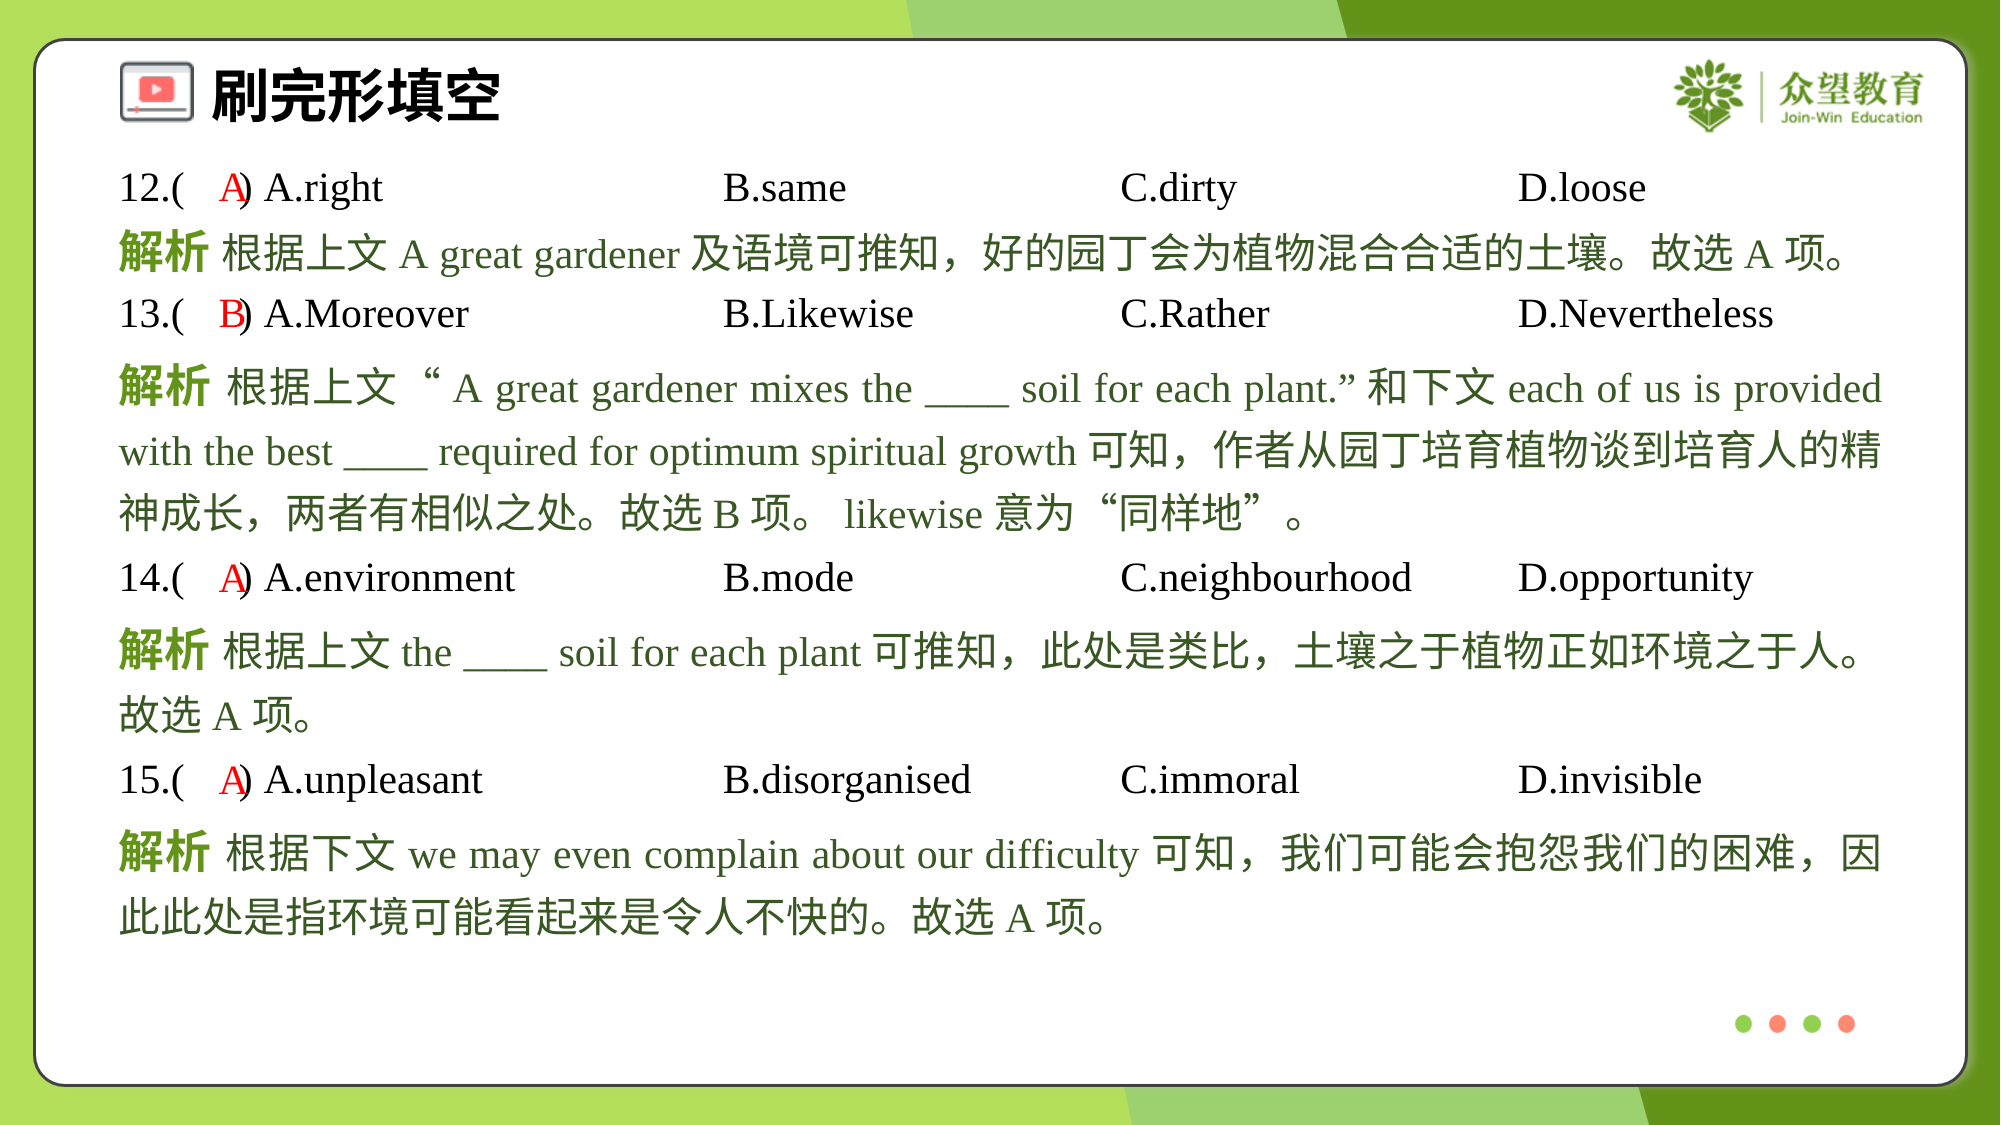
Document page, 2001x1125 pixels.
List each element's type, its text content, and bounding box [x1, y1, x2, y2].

text_box 12.( ) A.right B.same C.dirty D.loose [254, 146, 1883, 204]
text_box 13.( ) A.Moreover B.Likewise C.Rather D.Nevertheless [118, 272, 213, 330]
text_box 14.( ) A.environment B.mode C.neighbourhood D.opportunity [118, 537, 213, 595]
text_box B [213, 272, 252, 331]
text_box 解析 根据上文“A great gardener mixes the ____ soil for each plant.”和下文each of us is provided with the best ____ required for optimum spiritual growth可知，作者从园丁培育植物谈到培育人的精神成长，两者有相似之处。故选B项。likewise意为“同样地”。 [118, 342, 1883, 532]
text_box A [213, 537, 254, 596]
text_box A [213, 146, 254, 205]
text_box 13.( ) A.Moreover B.Likewise C.Rather D.Nevertheless [252, 272, 1883, 330]
text_box 14.( ) A.environment B.mode C.neighbourhood D.opportunity [254, 537, 1883, 595]
picture [0, 0, 2000, 1125]
text_box A [213, 739, 254, 798]
text_box 15.( ) A.unpleasant B.disorganised C.immoral D.invisible [254, 739, 1883, 797]
text_box 解析 根据下文we may even complain about our difficulty可知，我们可能会抱怨我们的困难，因此此处是指环境可能看起来是令人不快的。故选A项。 [118, 809, 1883, 936]
text_box 解析 根据上文the ____ soil for each plant可推知，此处是类比，土壤之于植物正如环境之于人。故选A项。 [118, 607, 1883, 734]
text_box 15.( ) A.unpleasant B.disorganised C.immoral D.invisible [118, 739, 213, 797]
text_box 解析 根据上文A great gardener及语境可推知，好的园丁会为植物混合合适的土壤。故选A项。 [118, 209, 1883, 271]
text_box 12.( ) A.right B.same C.dirty D.loose [118, 146, 213, 204]
